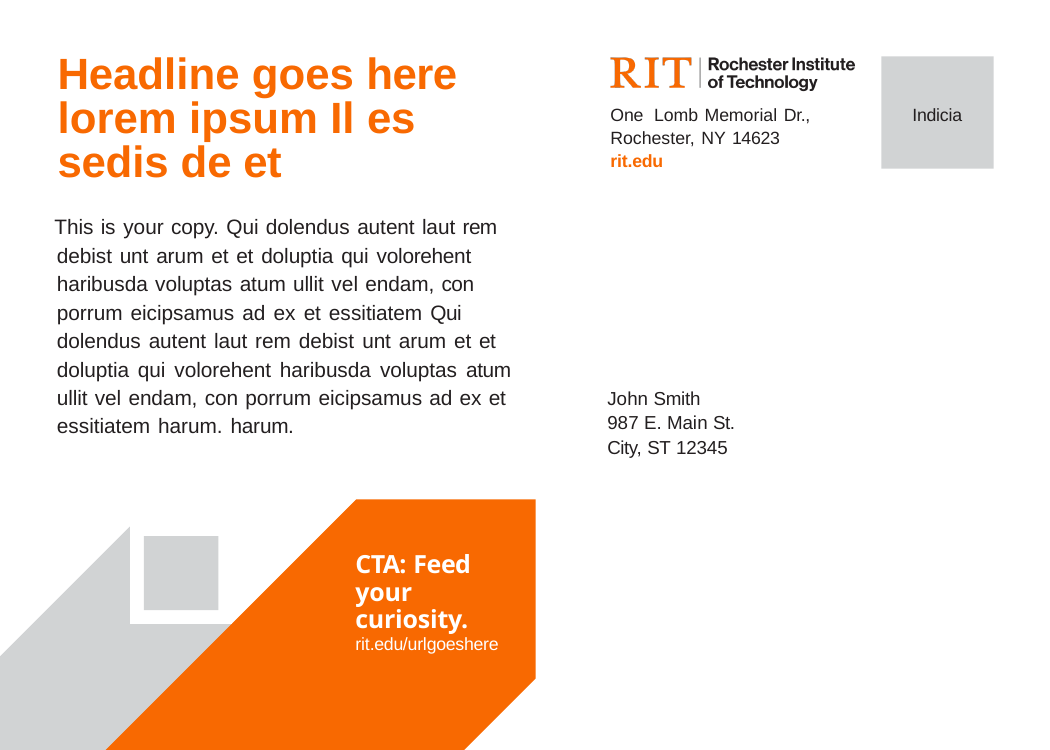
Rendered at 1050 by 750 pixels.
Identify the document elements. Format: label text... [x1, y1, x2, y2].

picture [606, 38, 876, 104]
text_box One Lomb Memorial Dr., Rochester, NY 14623 rit.edu [608, 112, 825, 171]
text_box Indicia [881, 56, 994, 169]
text_box John Smith 987 E. Main St. City, ST 12345 [605, 384, 834, 459]
text_box This is your copy. Qui dolendus autent laut rem debist unt arum et et doluptia qui volorehent haribusda voluptas atum ullit vel endam, con porrum eicipsamus ad ex et essitiatem Qui dolendus autent laut rem debist unt arum et et doluptia qui volorehent haribusda voluptas atum ullit vel endam, con porrum eicipsamus ad ex et essitiatem harum. harum. [52, 208, 520, 439]
title Headline goes here lorem ipsum Il es sedis de et [55, 44, 498, 187]
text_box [0, 499, 536, 750]
